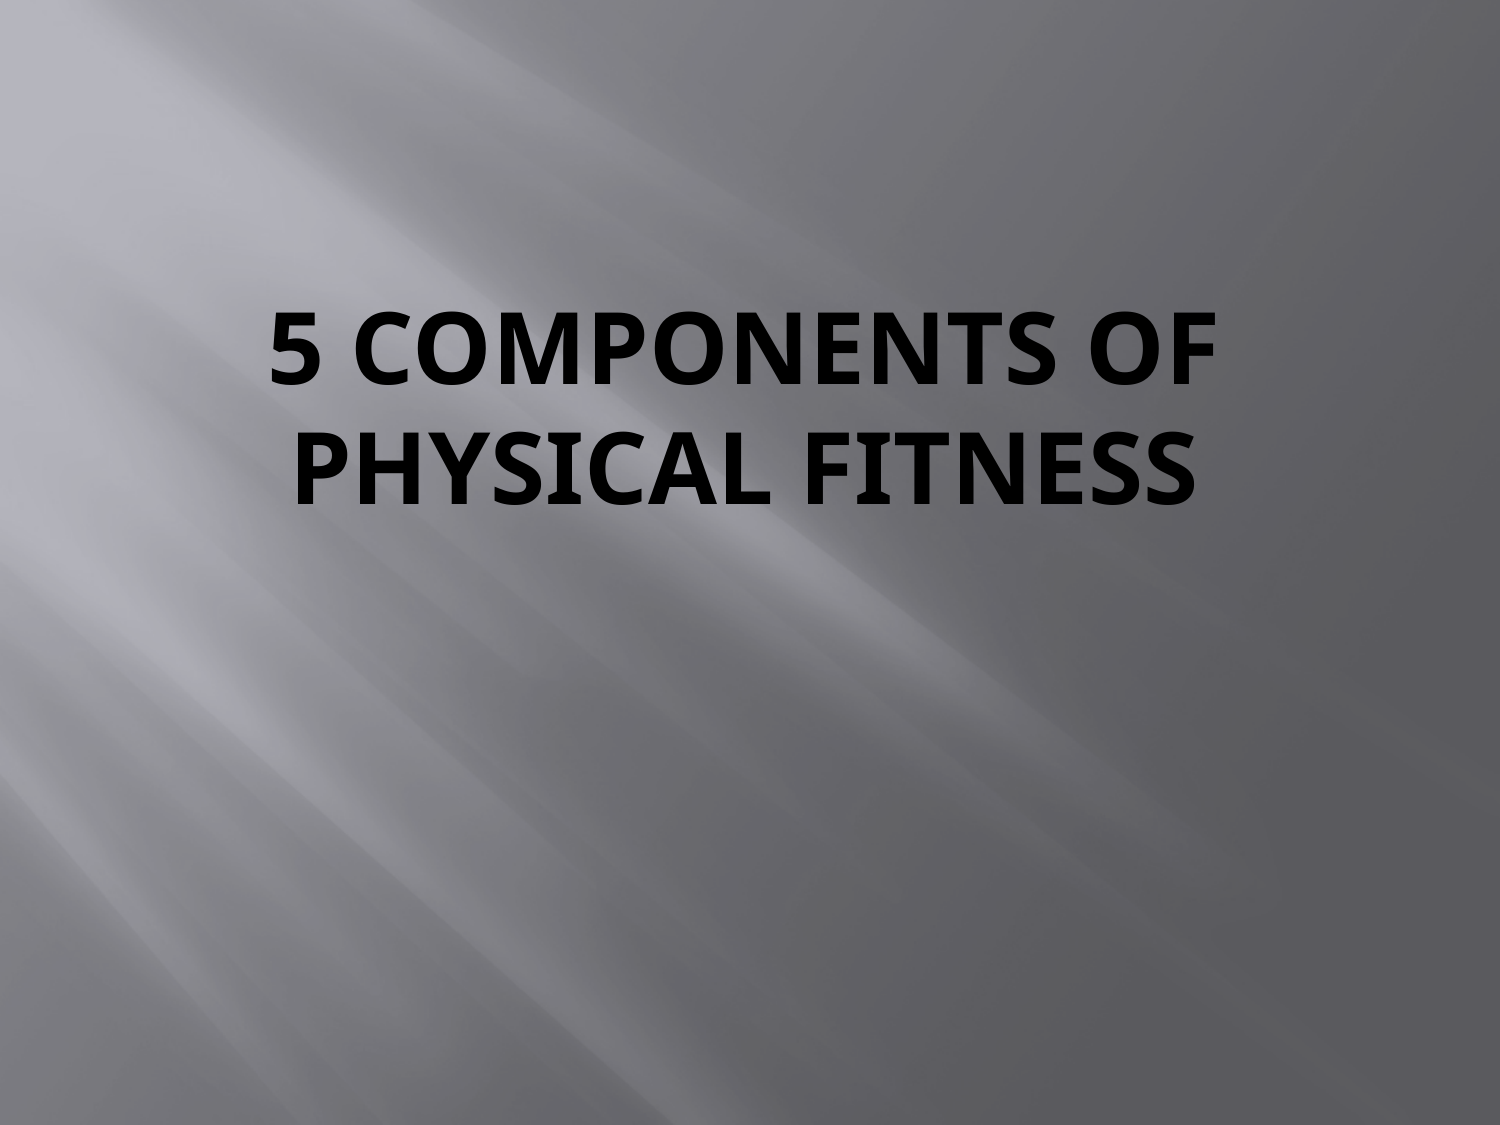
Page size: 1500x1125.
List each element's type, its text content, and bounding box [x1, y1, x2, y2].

title 5 Components of physical fitness [69, 224, 1420, 525]
